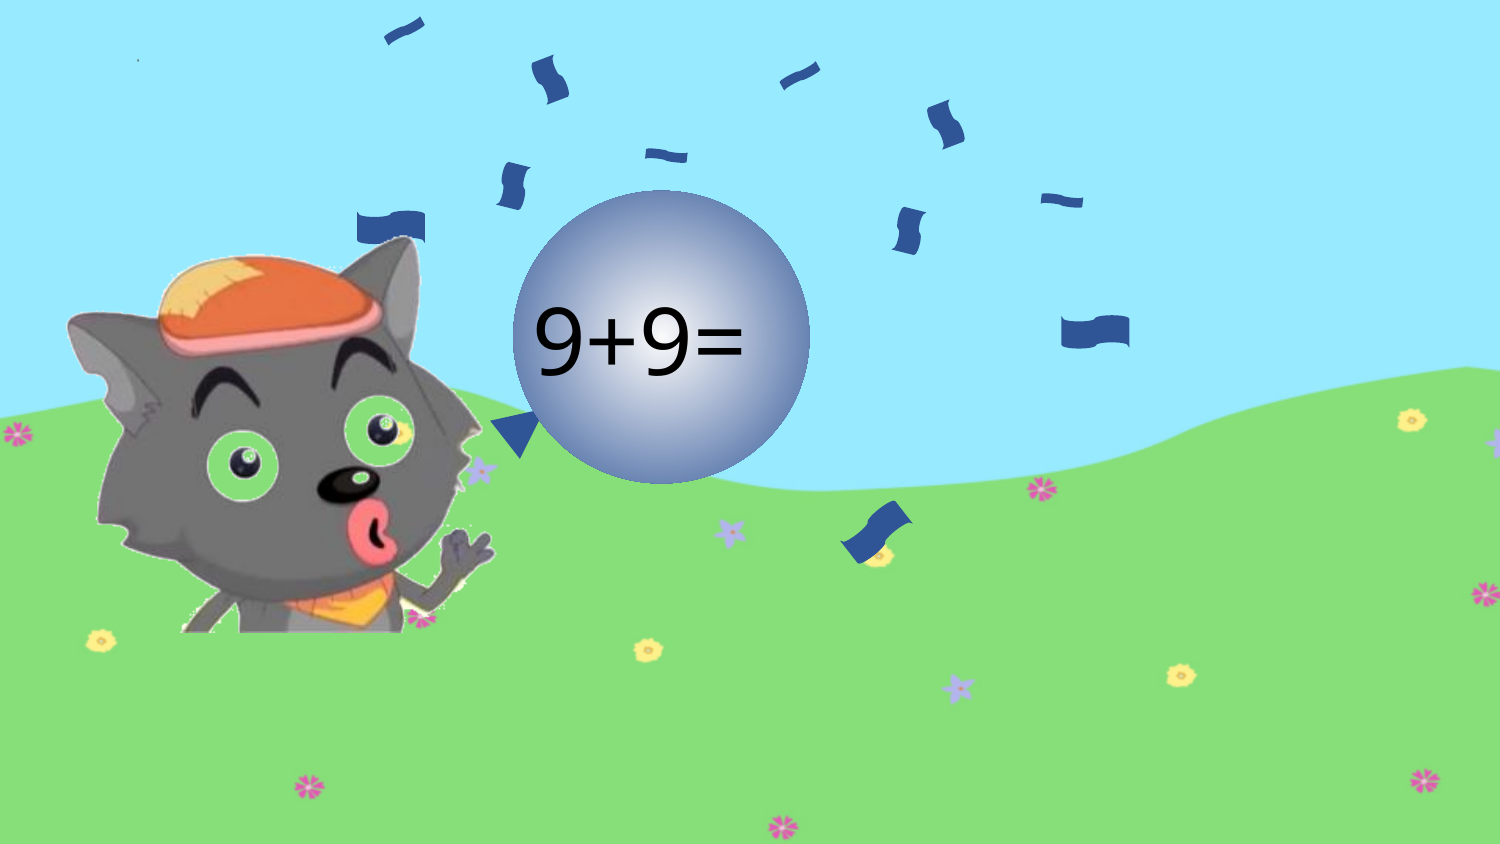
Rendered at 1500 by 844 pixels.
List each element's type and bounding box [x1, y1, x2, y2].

text_box [358, 26, 1129, 548]
picture [0, 0, 1500, 844]
